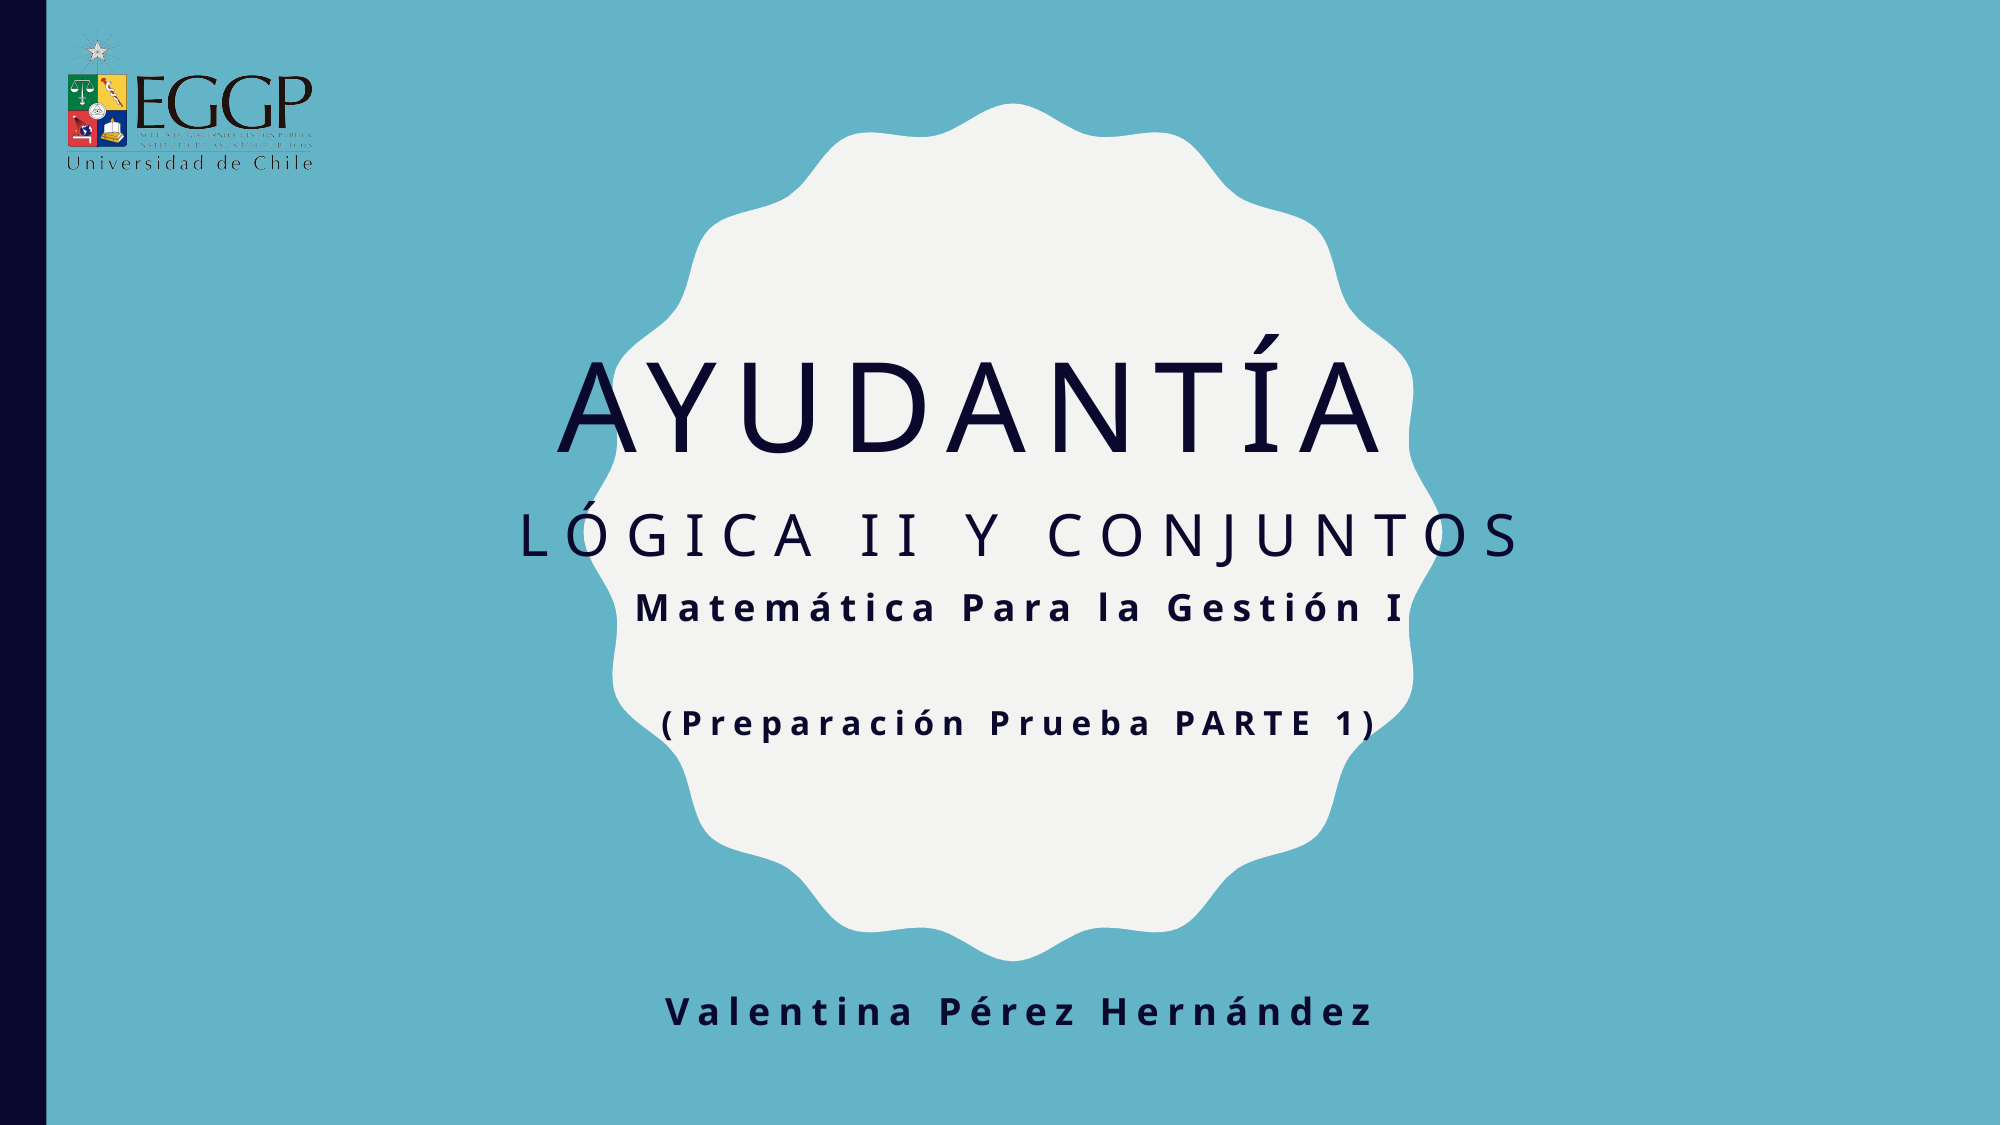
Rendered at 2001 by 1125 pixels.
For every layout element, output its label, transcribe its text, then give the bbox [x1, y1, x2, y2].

title Ayudantía Lógica II y conjuntos [171, 260, 1865, 546]
picture [55, 16, 324, 182]
subtitle Valentina Pérez Hernández valentina.perez.h@ug.uchile.cl [358, 980, 1678, 1125]
text_box Matemática Para la Gestión I (Preparación Prueba PARTE 1) [587, 575, 1449, 848]
